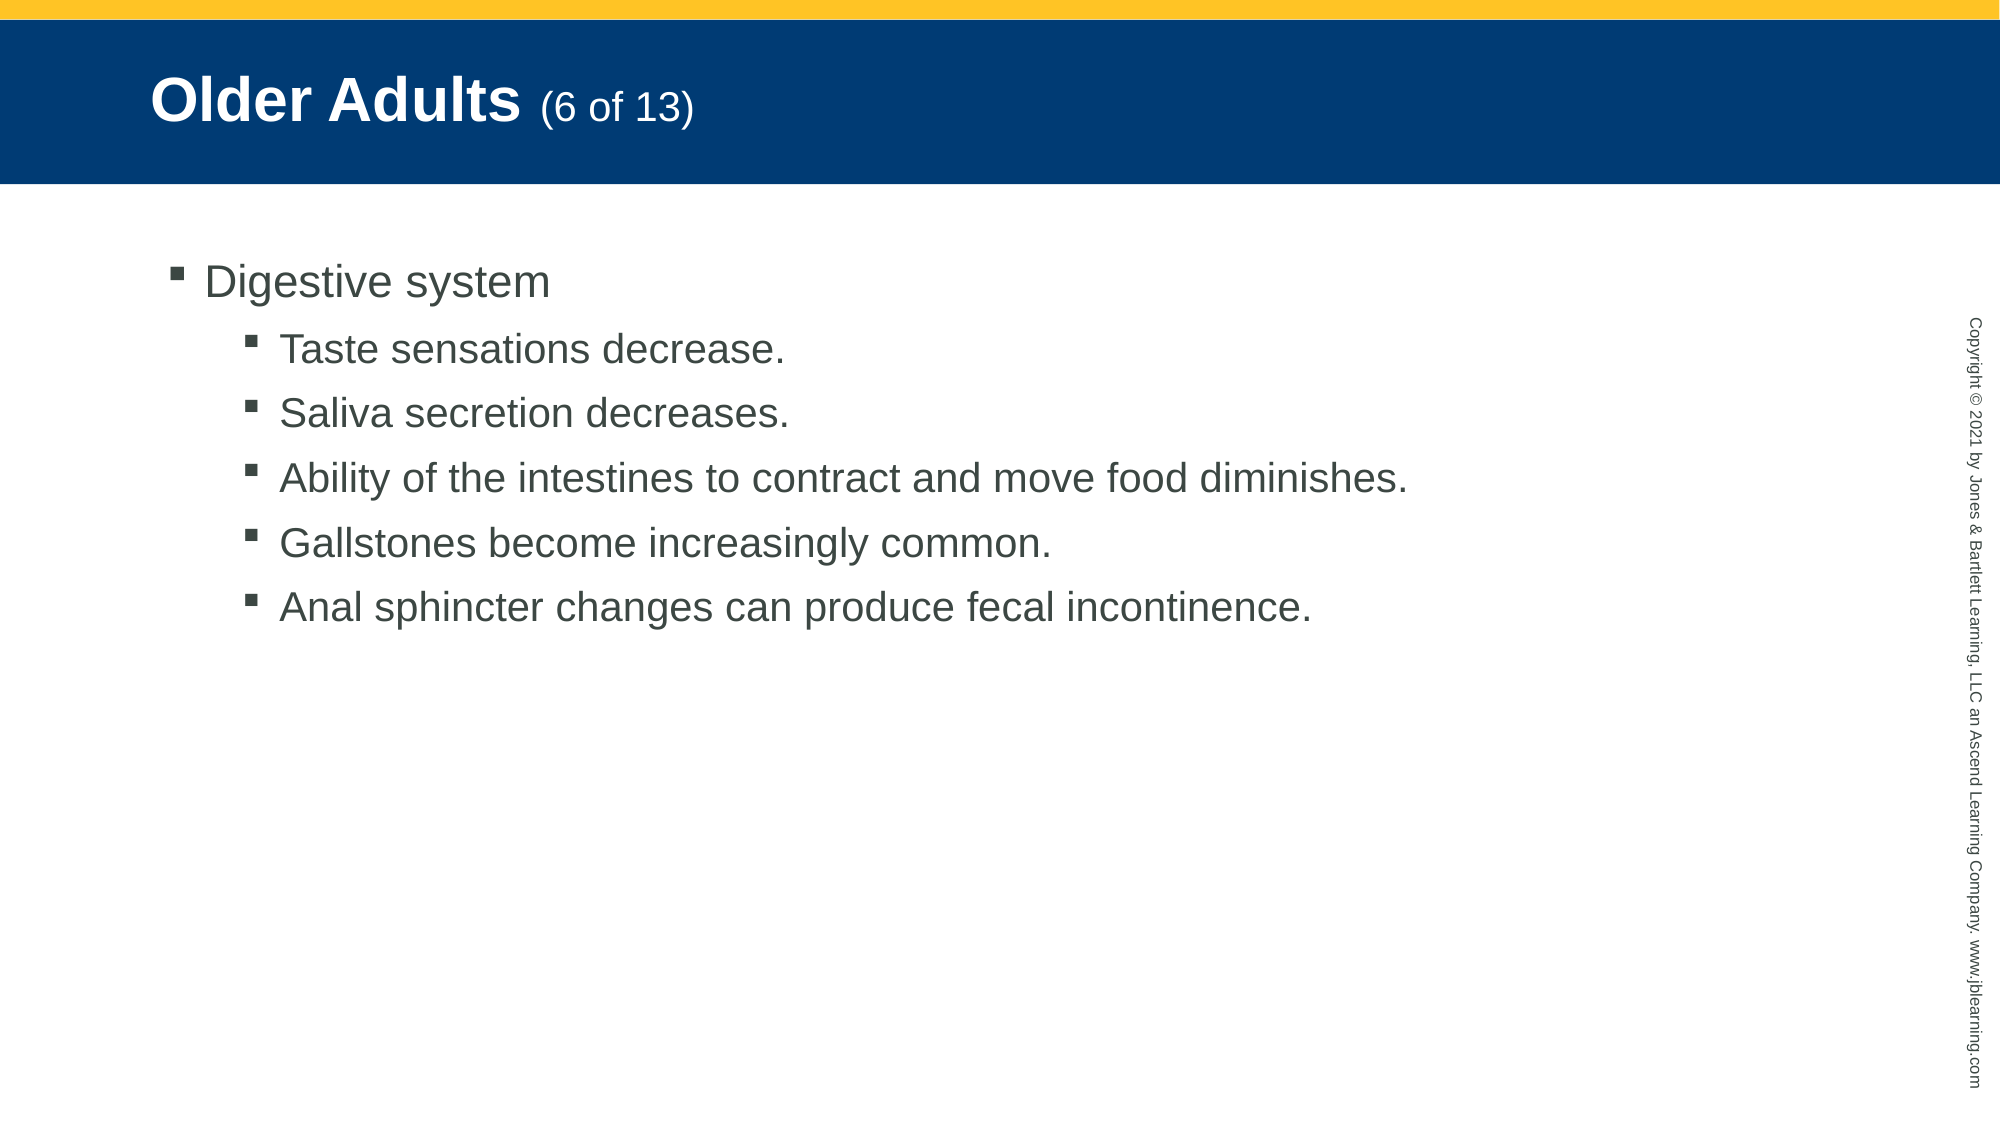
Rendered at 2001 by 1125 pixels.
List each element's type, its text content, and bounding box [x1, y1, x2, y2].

title Older Adults (6 of 13) [0, 19, 2000, 185]
list Digestive system Taste sensations decrease. Saliva secretion decreases. Ability of the intestines to contract and move food diminishes. Gallstones become increasingly common. Anal sphincter changes can produce fecal incontinence. [151, 244, 1840, 1016]
